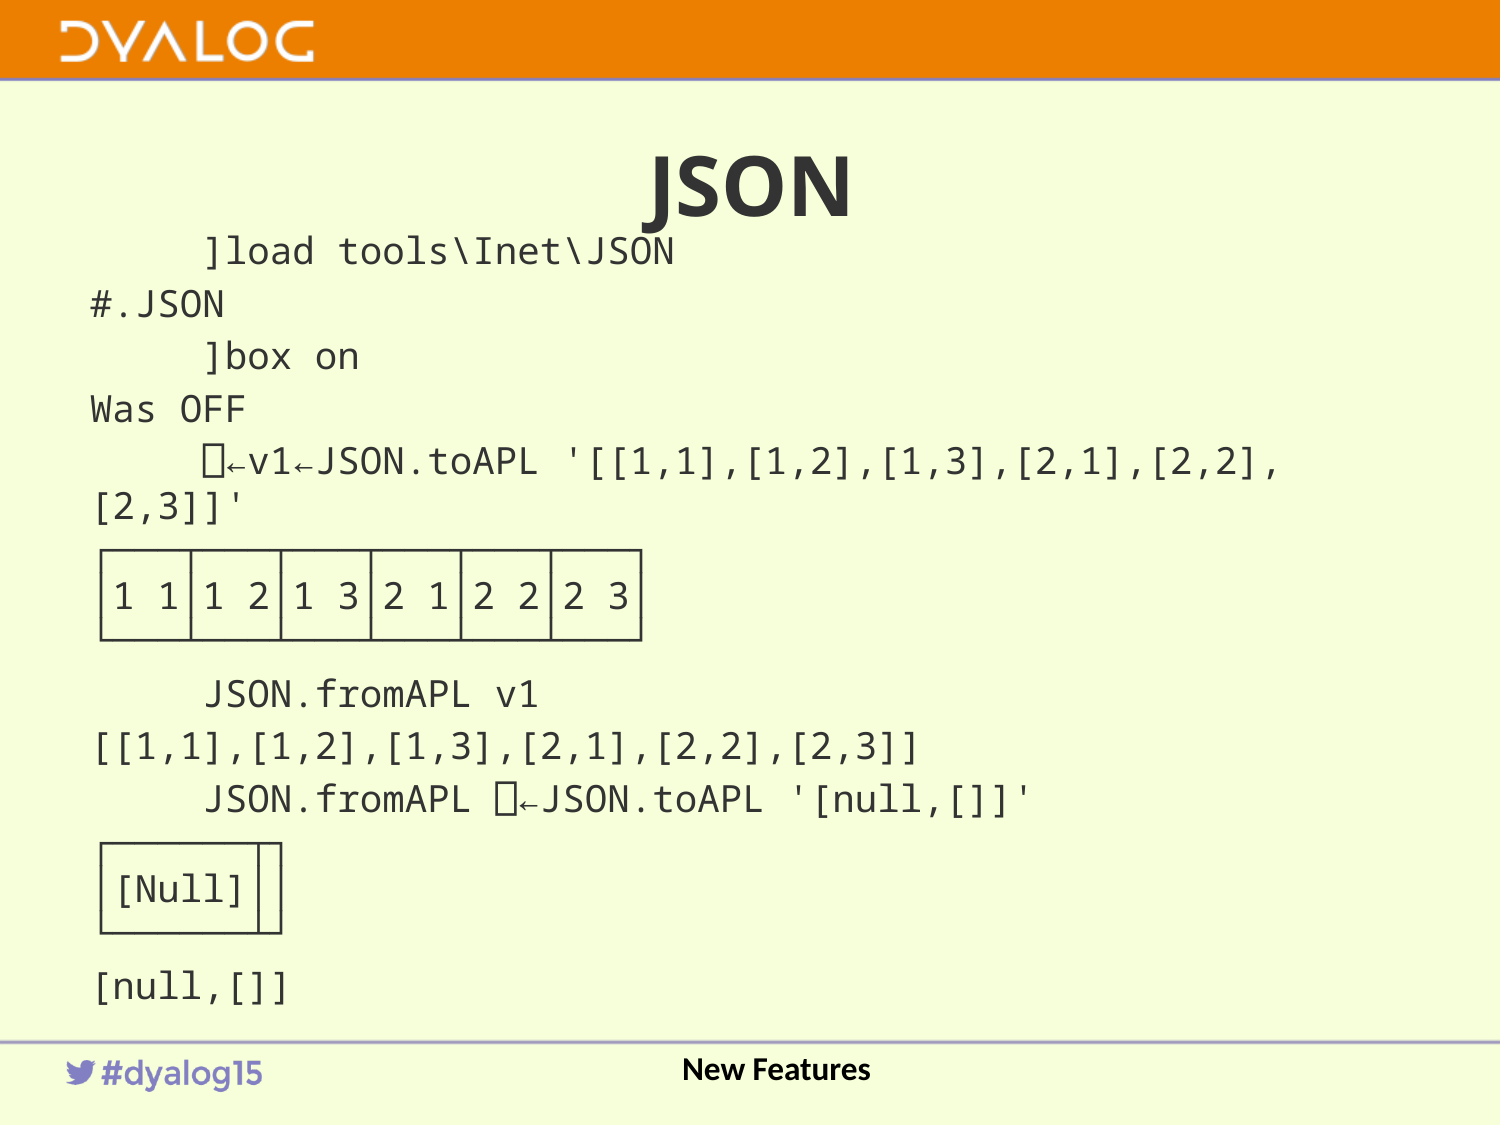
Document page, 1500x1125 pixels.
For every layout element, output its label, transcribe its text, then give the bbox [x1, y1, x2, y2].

picture [0, 0, 1500, 1125]
footer New Features [667, 1039, 892, 1100]
title JSON [76, 125, 1427, 256]
list ]load tools\Inet\JSON #.JSON ]box on Was OFF ⎕←v1←JSON.toAPL '[[1,1],[1,2],[1,3],[2,1],[2,2],[2,3]]' ┌───┬───┬───┬───┬───┬───┐ │1 1│1 2│1 3│2 1│2 2│2 3│ └───┴───┴───┴───┴───┴───┘ JSON.fromAPL v1 [[1,1],[1,2],[1,3],[2,1],[2,2],[2,3]] JSON.fromAPL ⎕←JSON.toAPL '[null,[]]' ┌──────┬┐ │[Null]││ └──────┴┘ [null,[]] [75, 219, 1425, 923]
